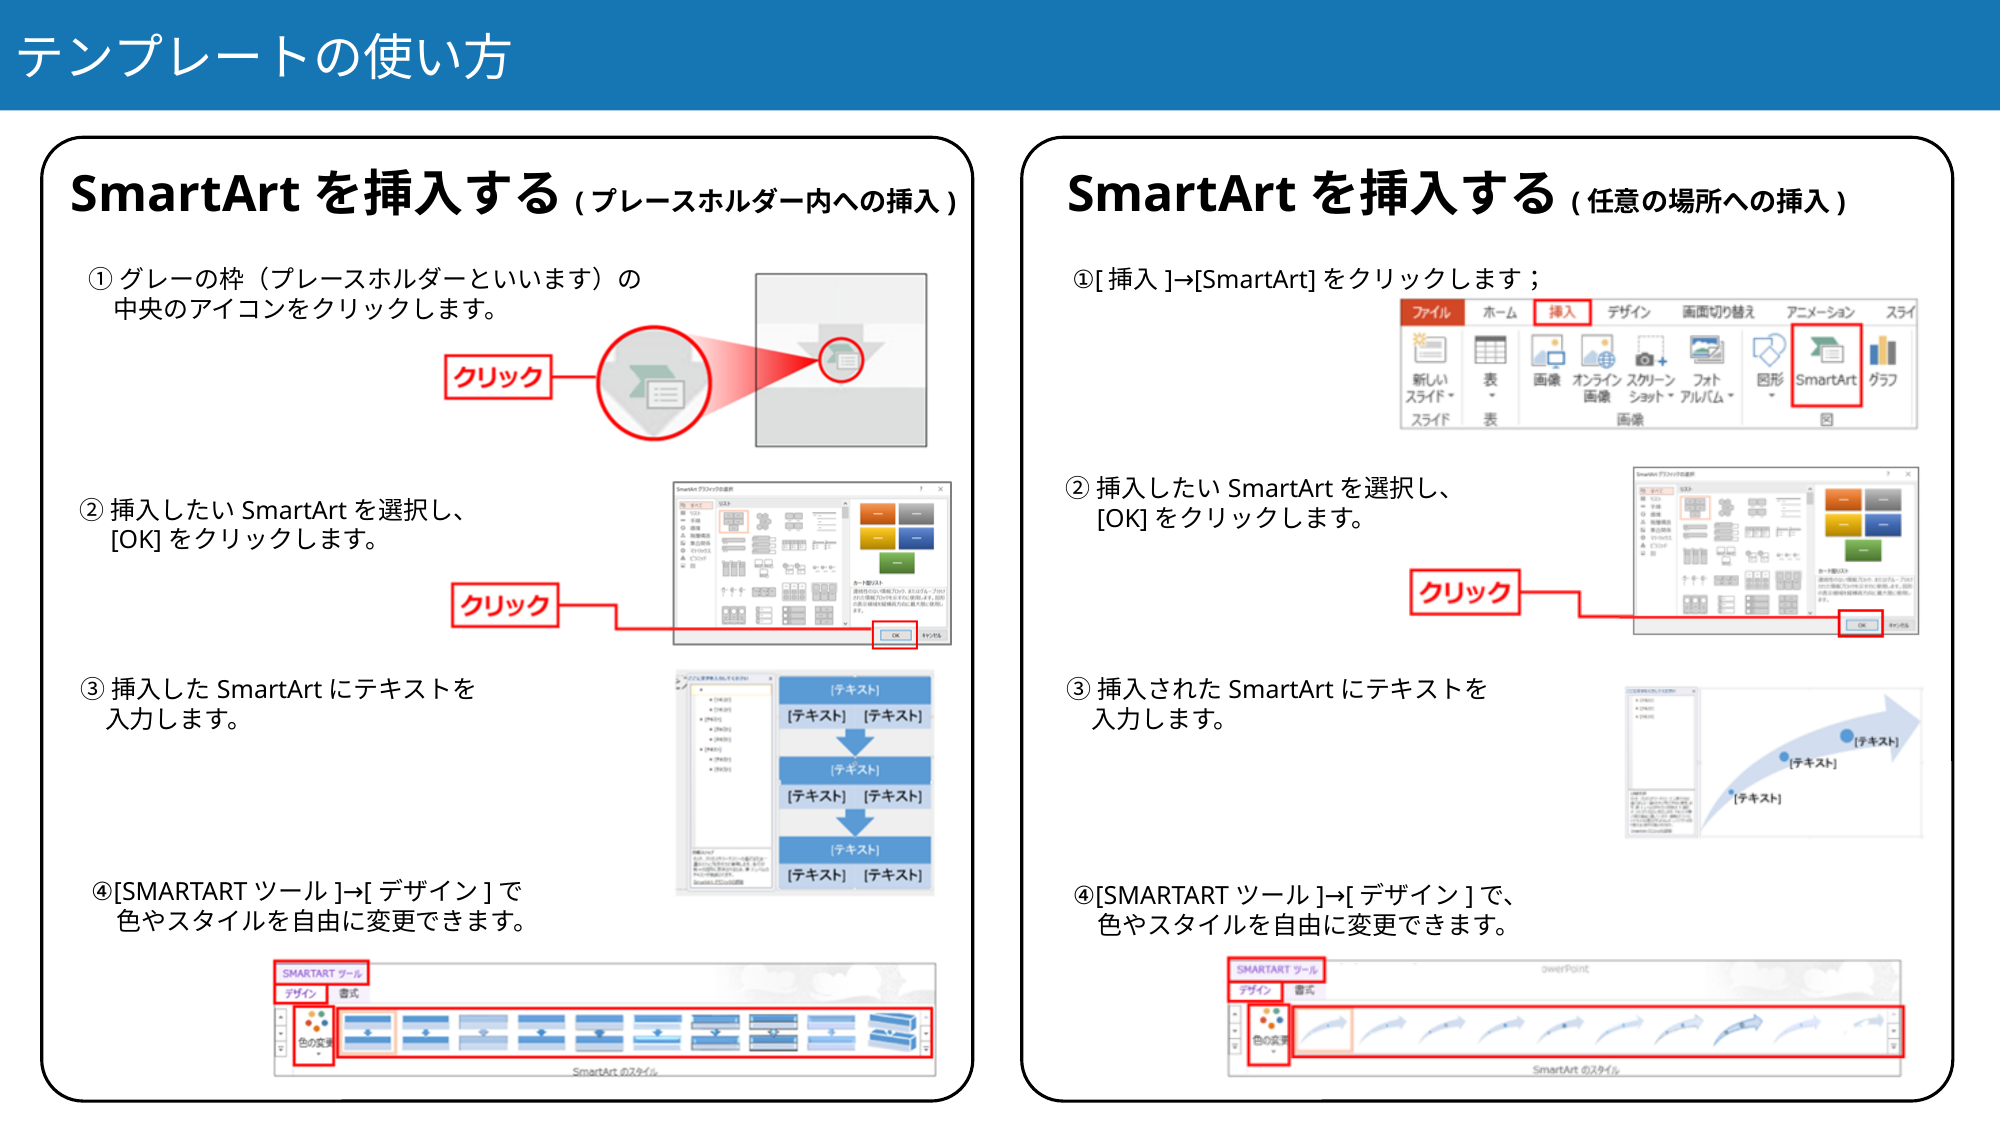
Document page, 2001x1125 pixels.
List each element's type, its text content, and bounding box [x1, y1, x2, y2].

picture [261, 262, 955, 1093]
text_box ④[SMARTARTツール]→[デザイン]で 色やスタイルを自由に変更できます。 [76, 868, 261, 944]
text_box テンプレートの使い方 [0, 0, 2000, 111]
text_box [40, 136, 974, 1103]
text_box ④[SMARTARTツール]→[デザイン]で、 色やスタイルを自由に変更できます。 [1058, 872, 1149, 947]
picture [1149, 290, 1937, 1114]
text_box SmartArtを挿入する(プレースホルダー内への挿入) [56, 154, 972, 229]
text_box ③挿入したSmartArtにテキストを 入力します。 [65, 666, 261, 742]
text_box ③挿入されたSmartArtにテキストを 入力します。 [1051, 666, 1149, 742]
text_box ①グレーの枠（プレースホルダーといいます）の 中央のアイコンをクリックします。 [73, 256, 658, 331]
text_box [1020, 136, 1954, 1103]
text_box ②挿入したいSmartArtを選択し、 [OK]をクリックします。 [1051, 465, 1149, 540]
text_box ②挿入したいSmartArtを選択し、 [OK]をクリックします。 [64, 486, 261, 562]
text_box ①[挿入]→[SmartArt]をクリックします； [1057, 256, 1563, 302]
text_box SmartArtを挿入する(任意の場所への挿入) [1052, 154, 1861, 229]
